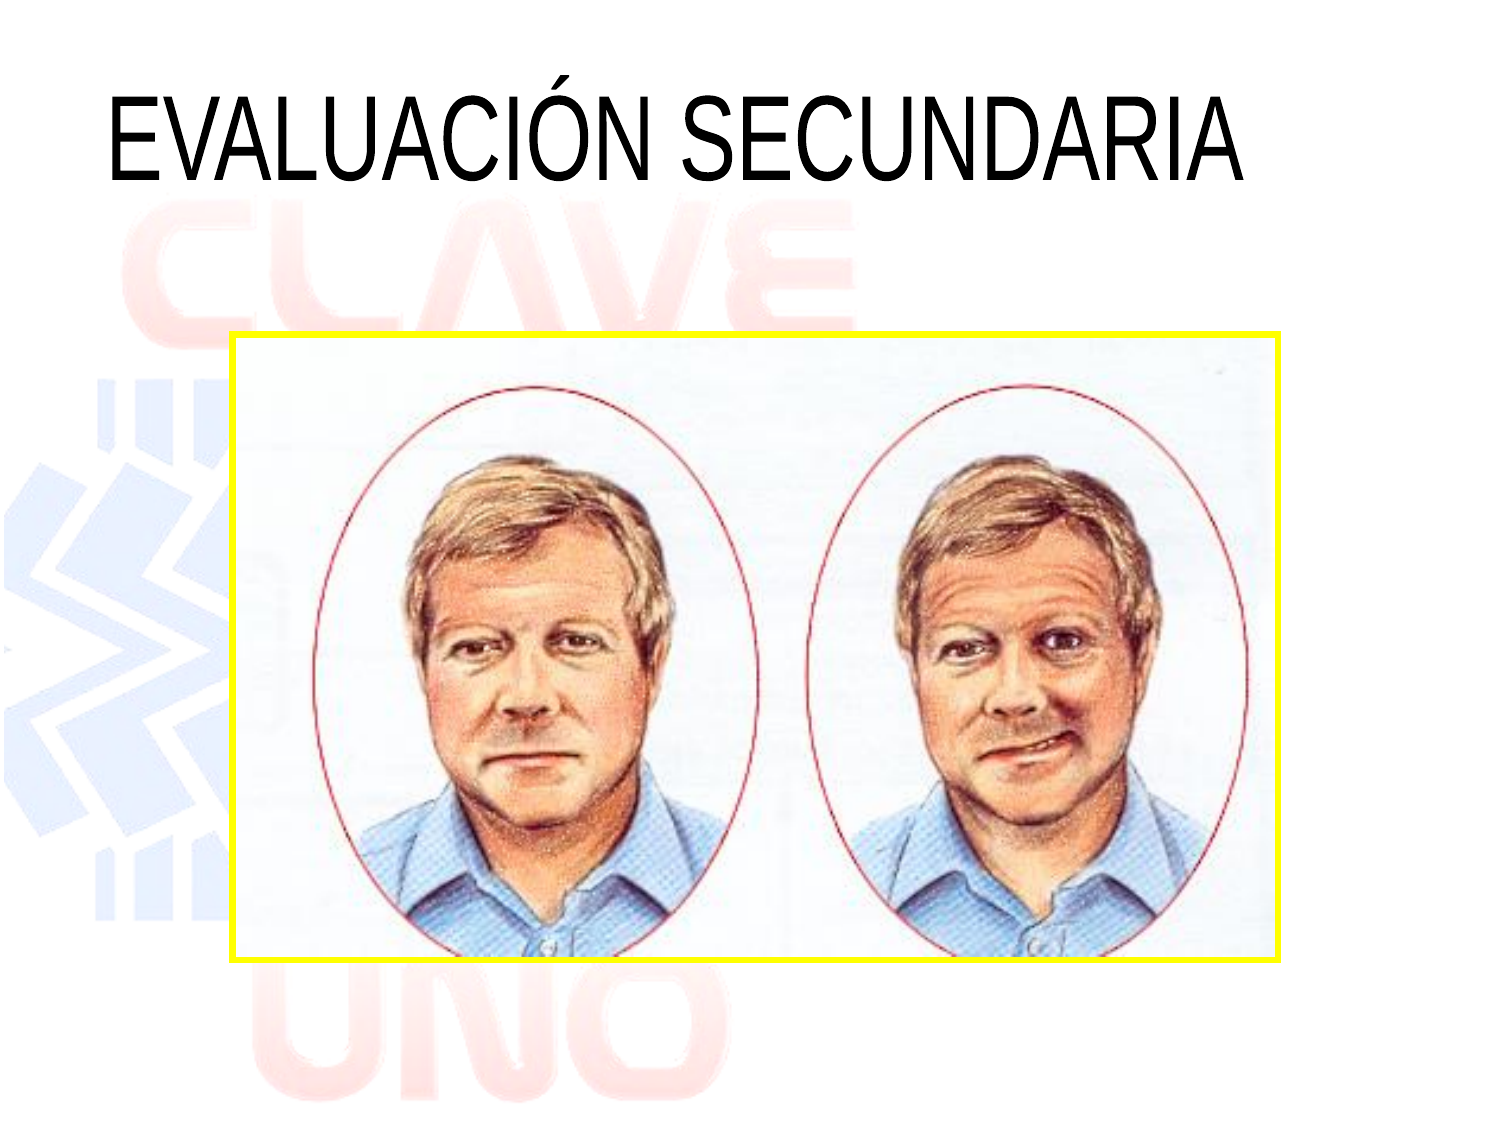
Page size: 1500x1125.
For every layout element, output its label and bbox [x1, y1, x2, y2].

picture [3, 184, 1276, 1121]
